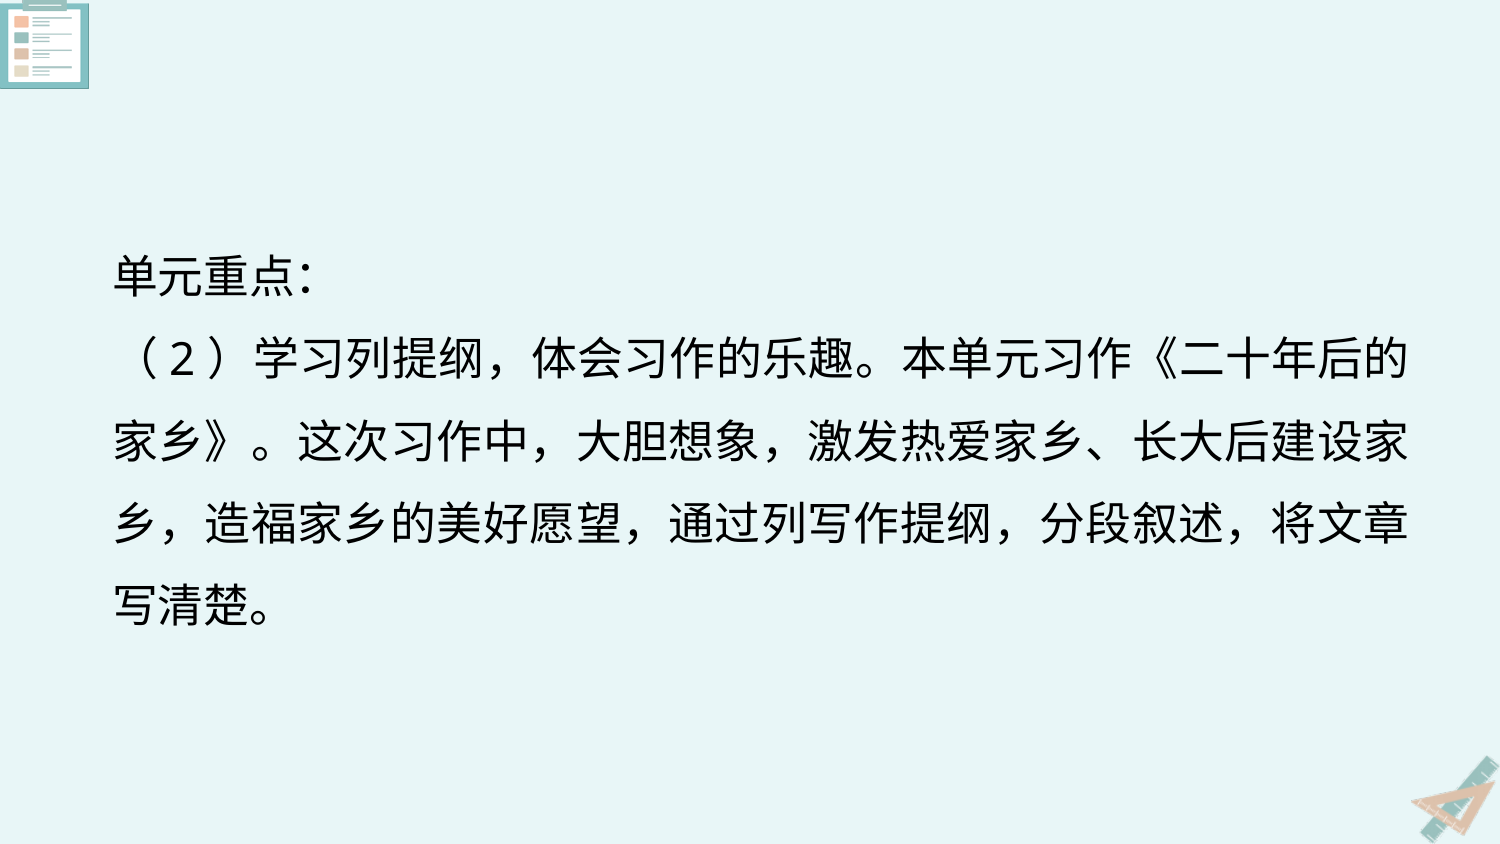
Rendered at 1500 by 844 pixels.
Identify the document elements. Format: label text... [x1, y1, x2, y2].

picture [1411, 755, 1500, 844]
picture [0, 0, 89, 89]
text_box 单元重点： （2）学习列提纲，体会习作的乐趣。本单元习作《二十年后的家乡》。这次习作中，大胆想象，激发热爱家乡、长大后建设家乡，造福家乡的美好愿望，通过列写作提纲，分段叙述，将文章写清楚。 [51, 212, 1425, 640]
